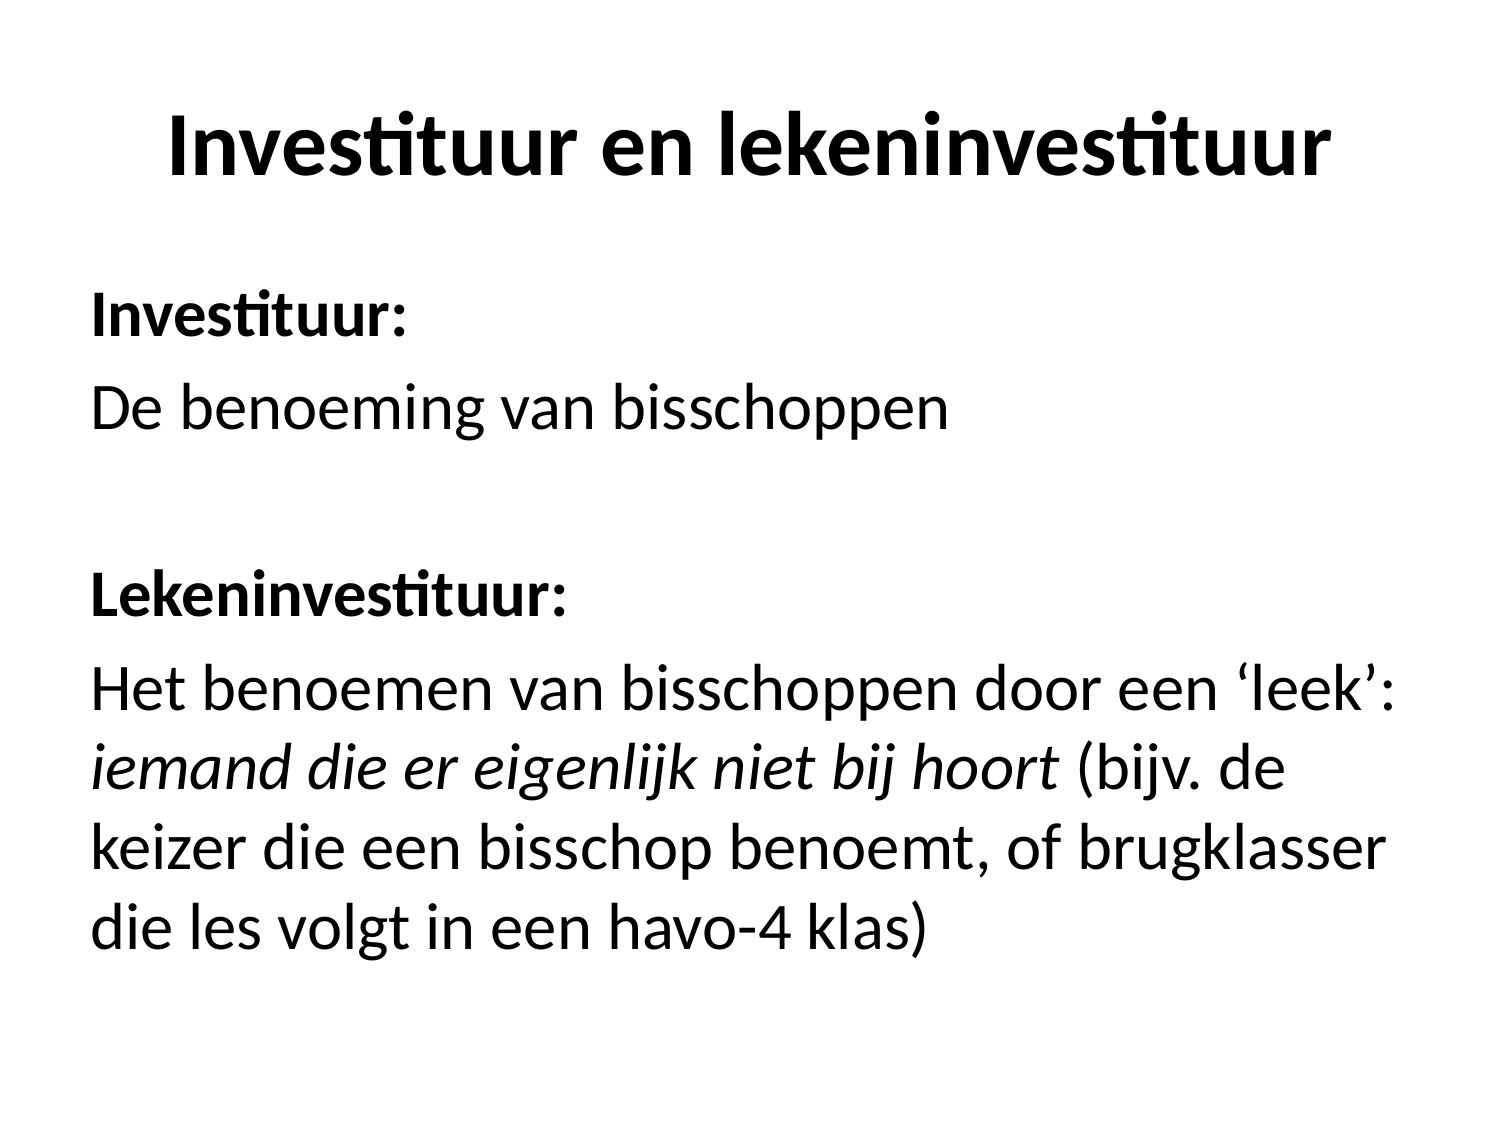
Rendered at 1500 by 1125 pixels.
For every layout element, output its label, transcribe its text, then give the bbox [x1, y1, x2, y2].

title Investituur en lekeninvestituur [75, 45, 1425, 233]
list Investituur: De benoeming van bisschoppen Lekeninvestituur: Het benoemen van bisschoppen door een ‘leek’: iemand die er eigenlijk niet bij hoort (bijv. de keizer die een bisschop benoemt, of brugklasser die les volgt in een havo-4 klas) [75, 262, 1425, 1005]
